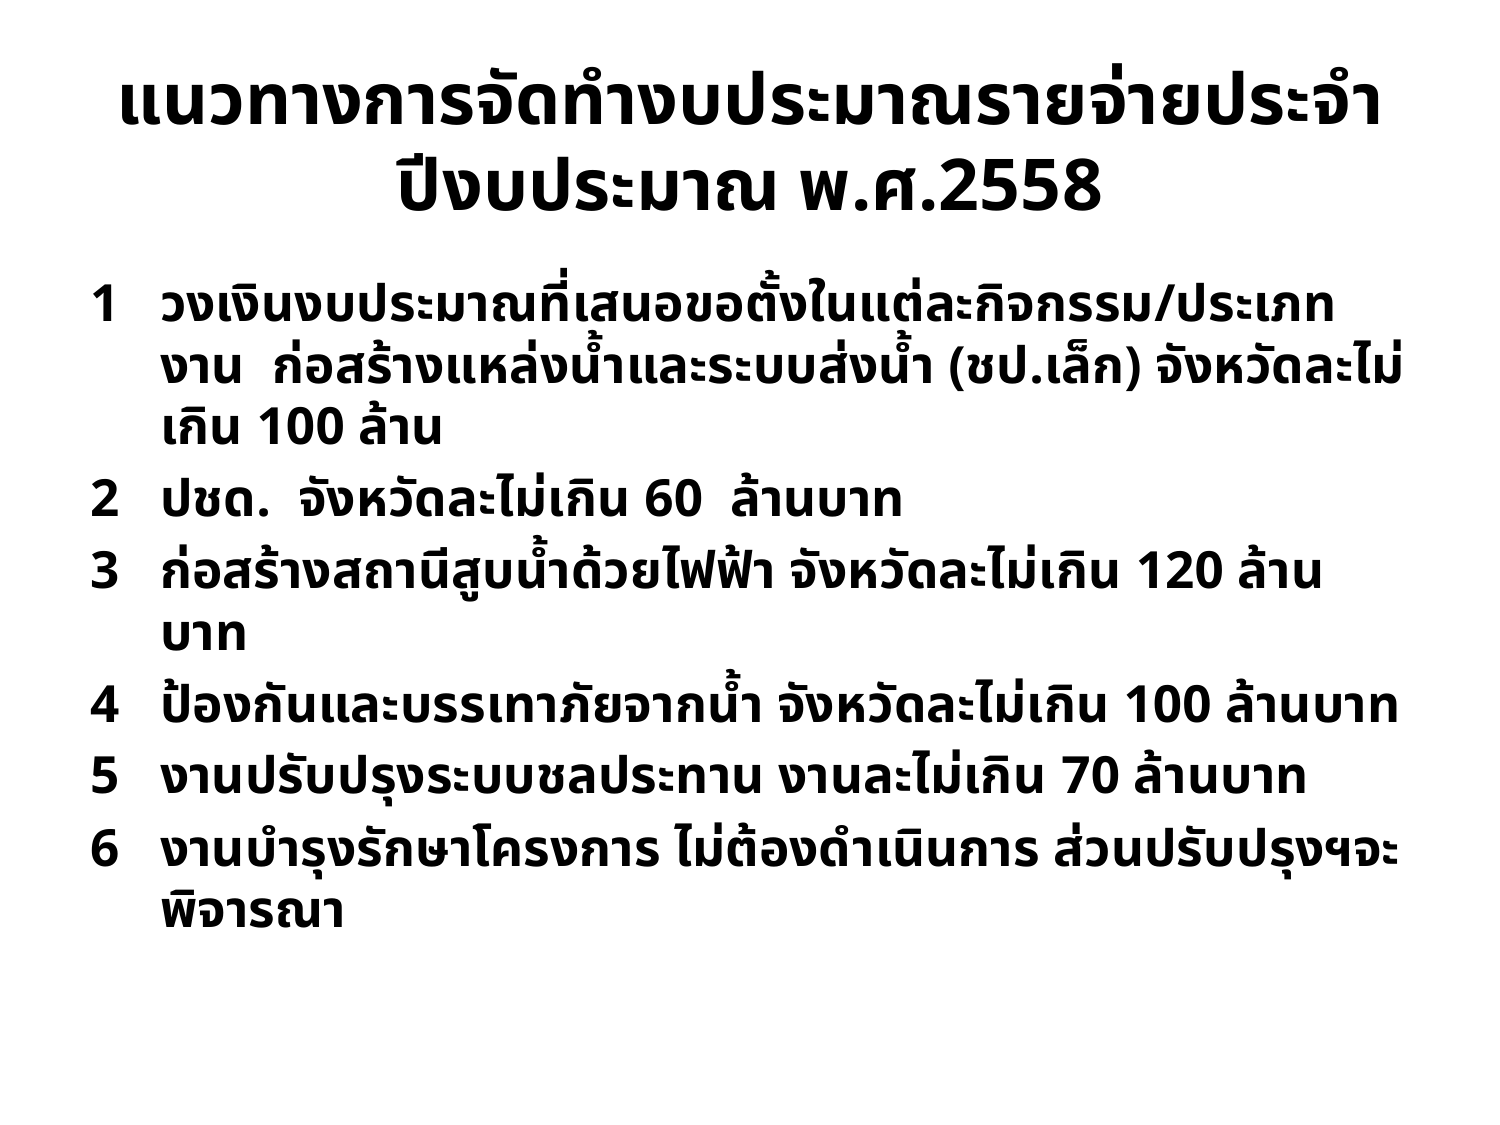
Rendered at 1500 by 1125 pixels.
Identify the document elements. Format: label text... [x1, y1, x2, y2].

list วงเงินงบประมาณที่เสนอขอตั้งในแต่ละกิจกรรม/ประเภทงาน ก่อสร้างแหล่งน้ำและระบบส่งน้ำ (ชป.เล็ก) จังหวัดละไม่เกิน 100 ล้าน ปชด. จังหวัดละไม่เกิน 60 ล้านบาท ก่อสร้างสถานีสูบน้ำด้วยไฟฟ้า จังหวัดละไม่เกิน 120 ล้านบาท ป้องกันและบรรเทาภัยจากน้ำ จังหวัดละไม่เกิน 100 ล้านบาท งานปรับปรุงระบบชลประทาน งานละไม่เกิน 70 ล้านบาท งานบำรุงรักษาโครงการ ไม่ต้องดำเนินการ ส่วนปรับปรุงฯจะพิจารณา [74, 262, 1426, 1006]
title แนวทางการจัดทำงบประมาณรายจ่ายประจำปีงบประมาณ พ.ศ.2558 [74, 44, 1426, 233]
